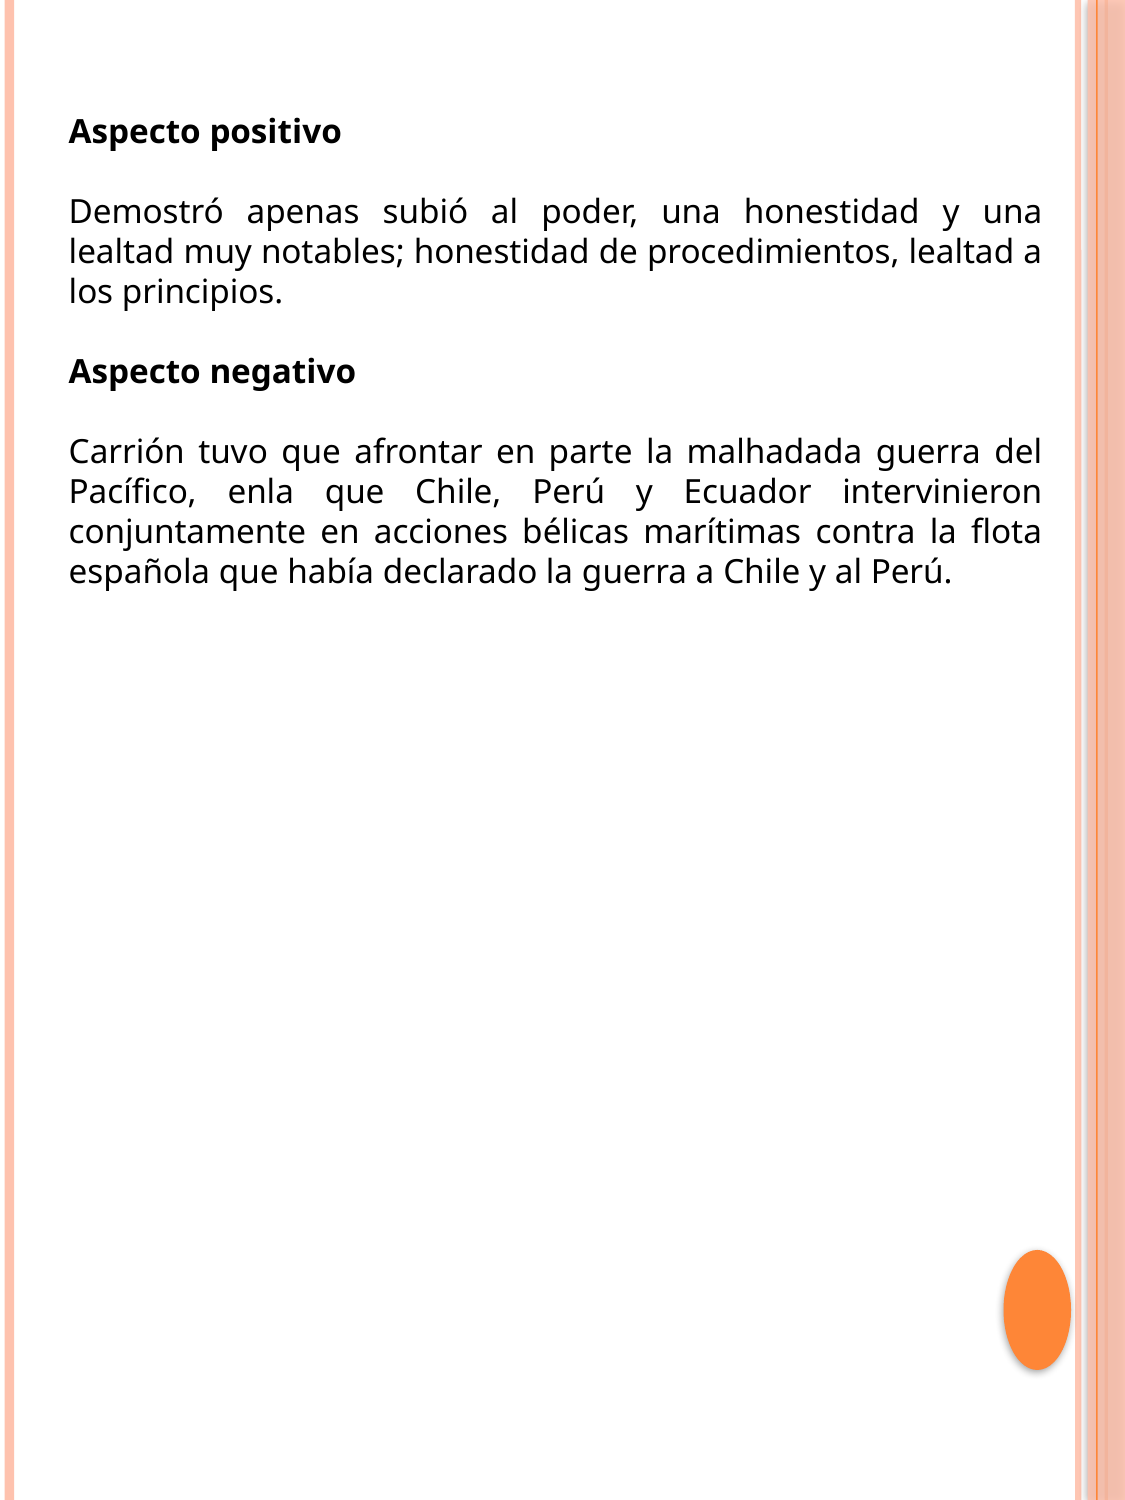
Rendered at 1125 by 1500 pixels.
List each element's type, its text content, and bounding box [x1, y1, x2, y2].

text_box Aspecto positivo Demostró apenas subió al poder, una honestidad y una lealtad muy notables; honestidad de procedimientos, lealtad a los principios. Aspecto negativo Carrión tuvo que afrontar en parte la malhadada guerra del Pacífico, enla que Chile, Perú y Ecuador intervinieron conjuntamente en acciones bélicas marítimas contra la flota española que había declarado la guerra a Chile y al Perú. [53, 103, 1059, 638]
